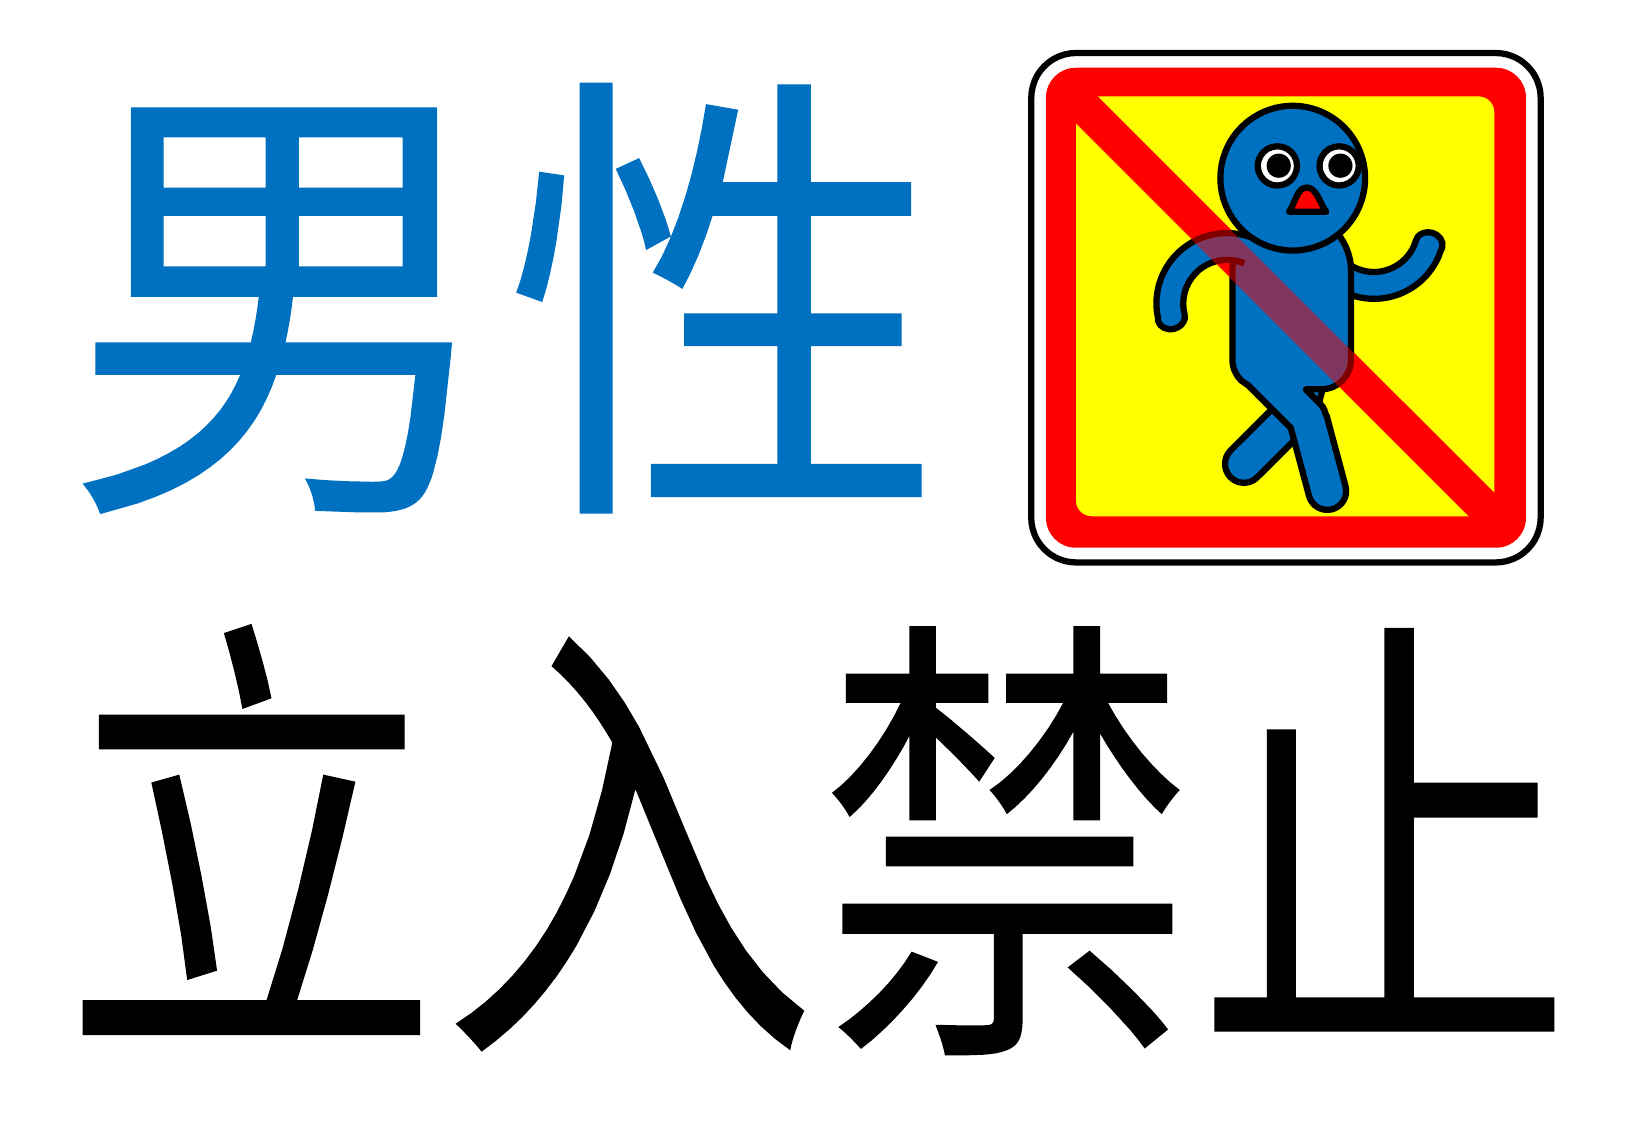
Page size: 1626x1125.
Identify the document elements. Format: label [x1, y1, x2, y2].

text_box [1031, 52, 1541, 563]
